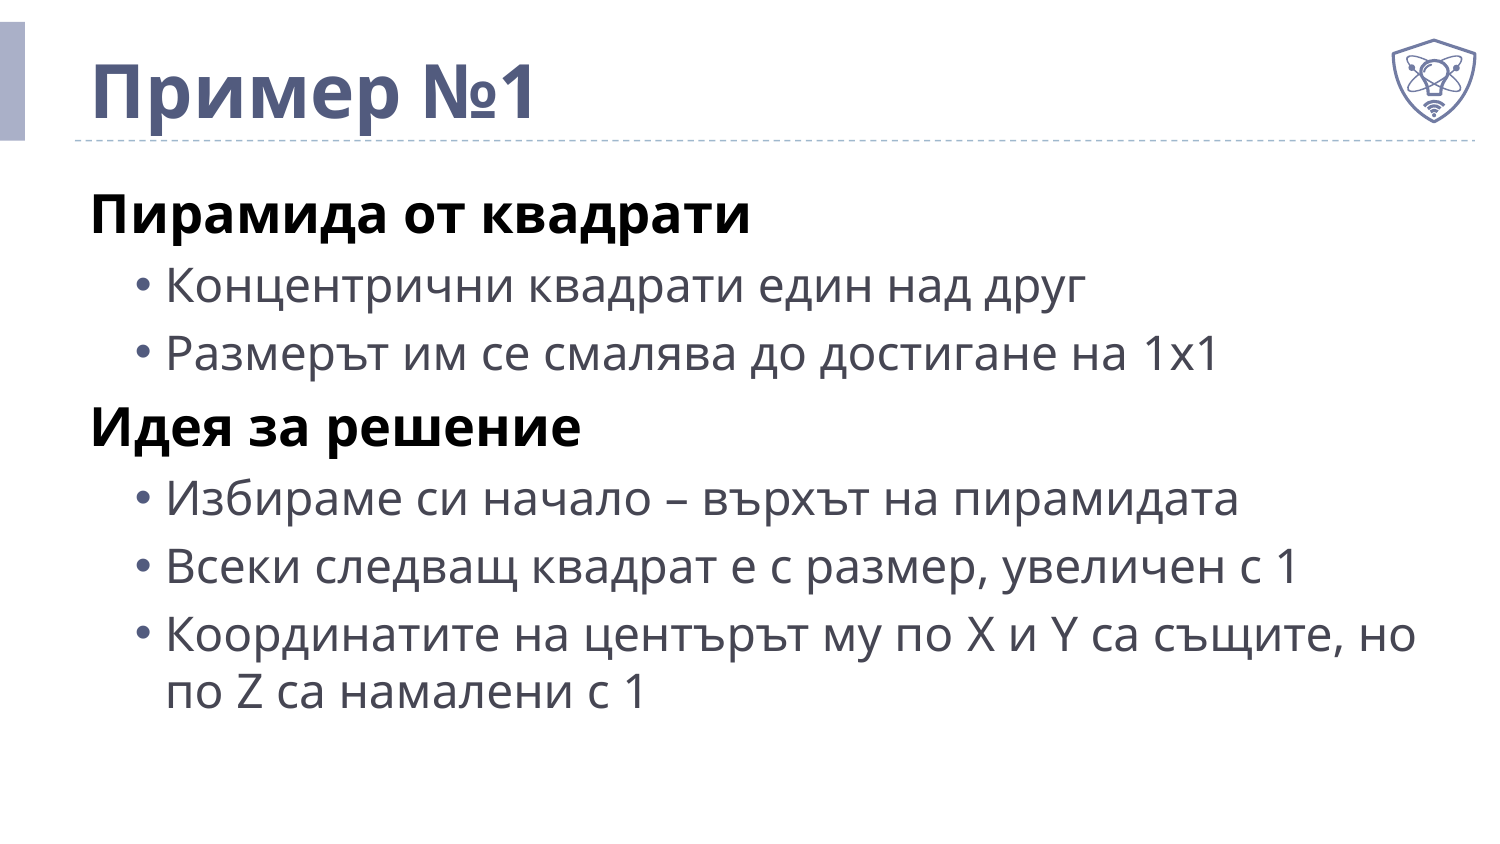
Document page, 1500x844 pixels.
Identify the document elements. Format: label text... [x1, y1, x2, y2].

list Пирамида от квадрати Концентрични квадрати един над друг Размерът им се смалява до достигане на 1x1 Идея за решение Избираме си начало – върхът на пирамидата Всеки следващ квадрат е с размер, увеличен с 1 Координатите на центърът му по X и Y са същите, но по Z са намалени с 1 [75, 171, 1475, 835]
title Пример №1 [75, 18, 1475, 141]
